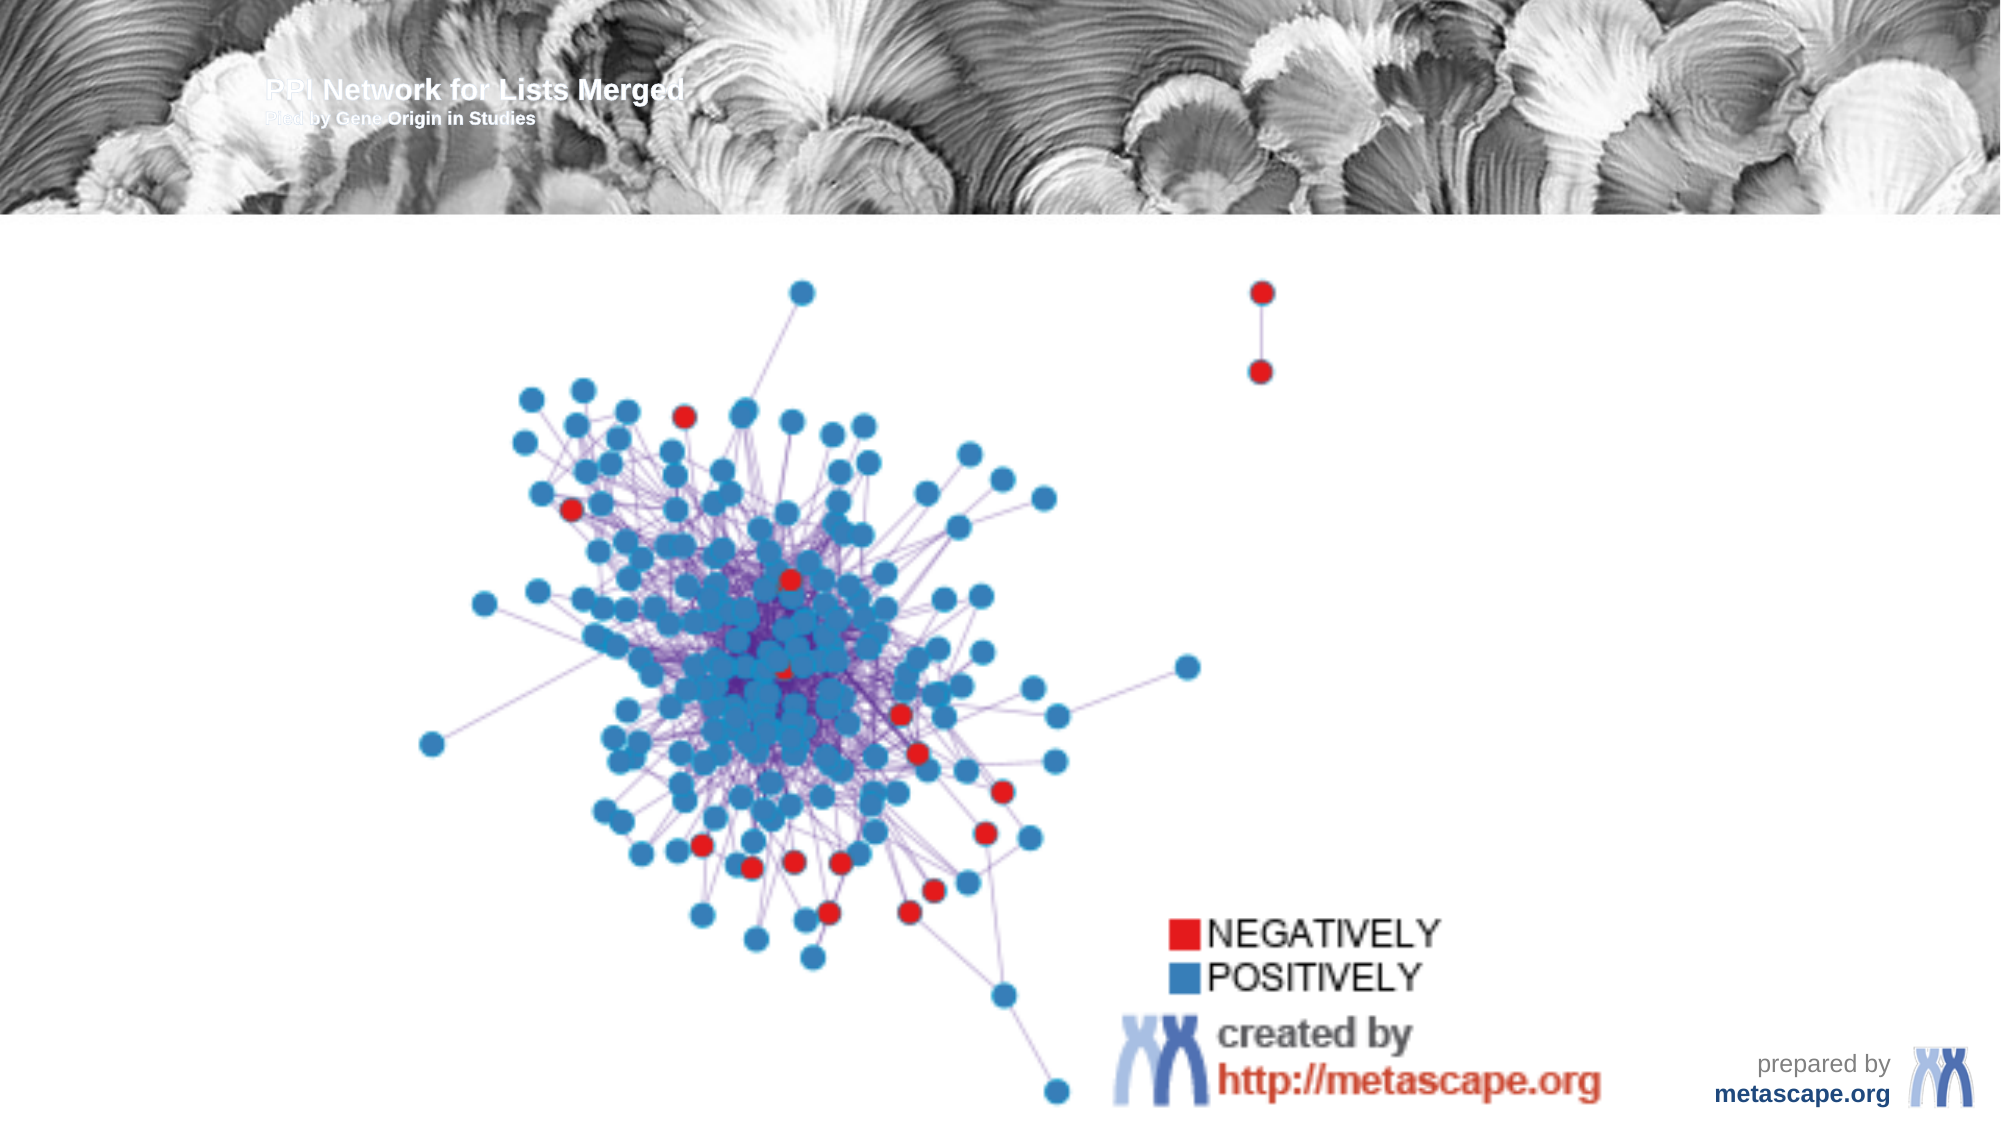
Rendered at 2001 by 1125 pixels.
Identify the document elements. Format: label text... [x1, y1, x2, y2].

title PPI Network for Lists Merged Pied by Gene Origin in Studies [249, 61, 1600, 137]
picture [0, 0, 2001, 1125]
